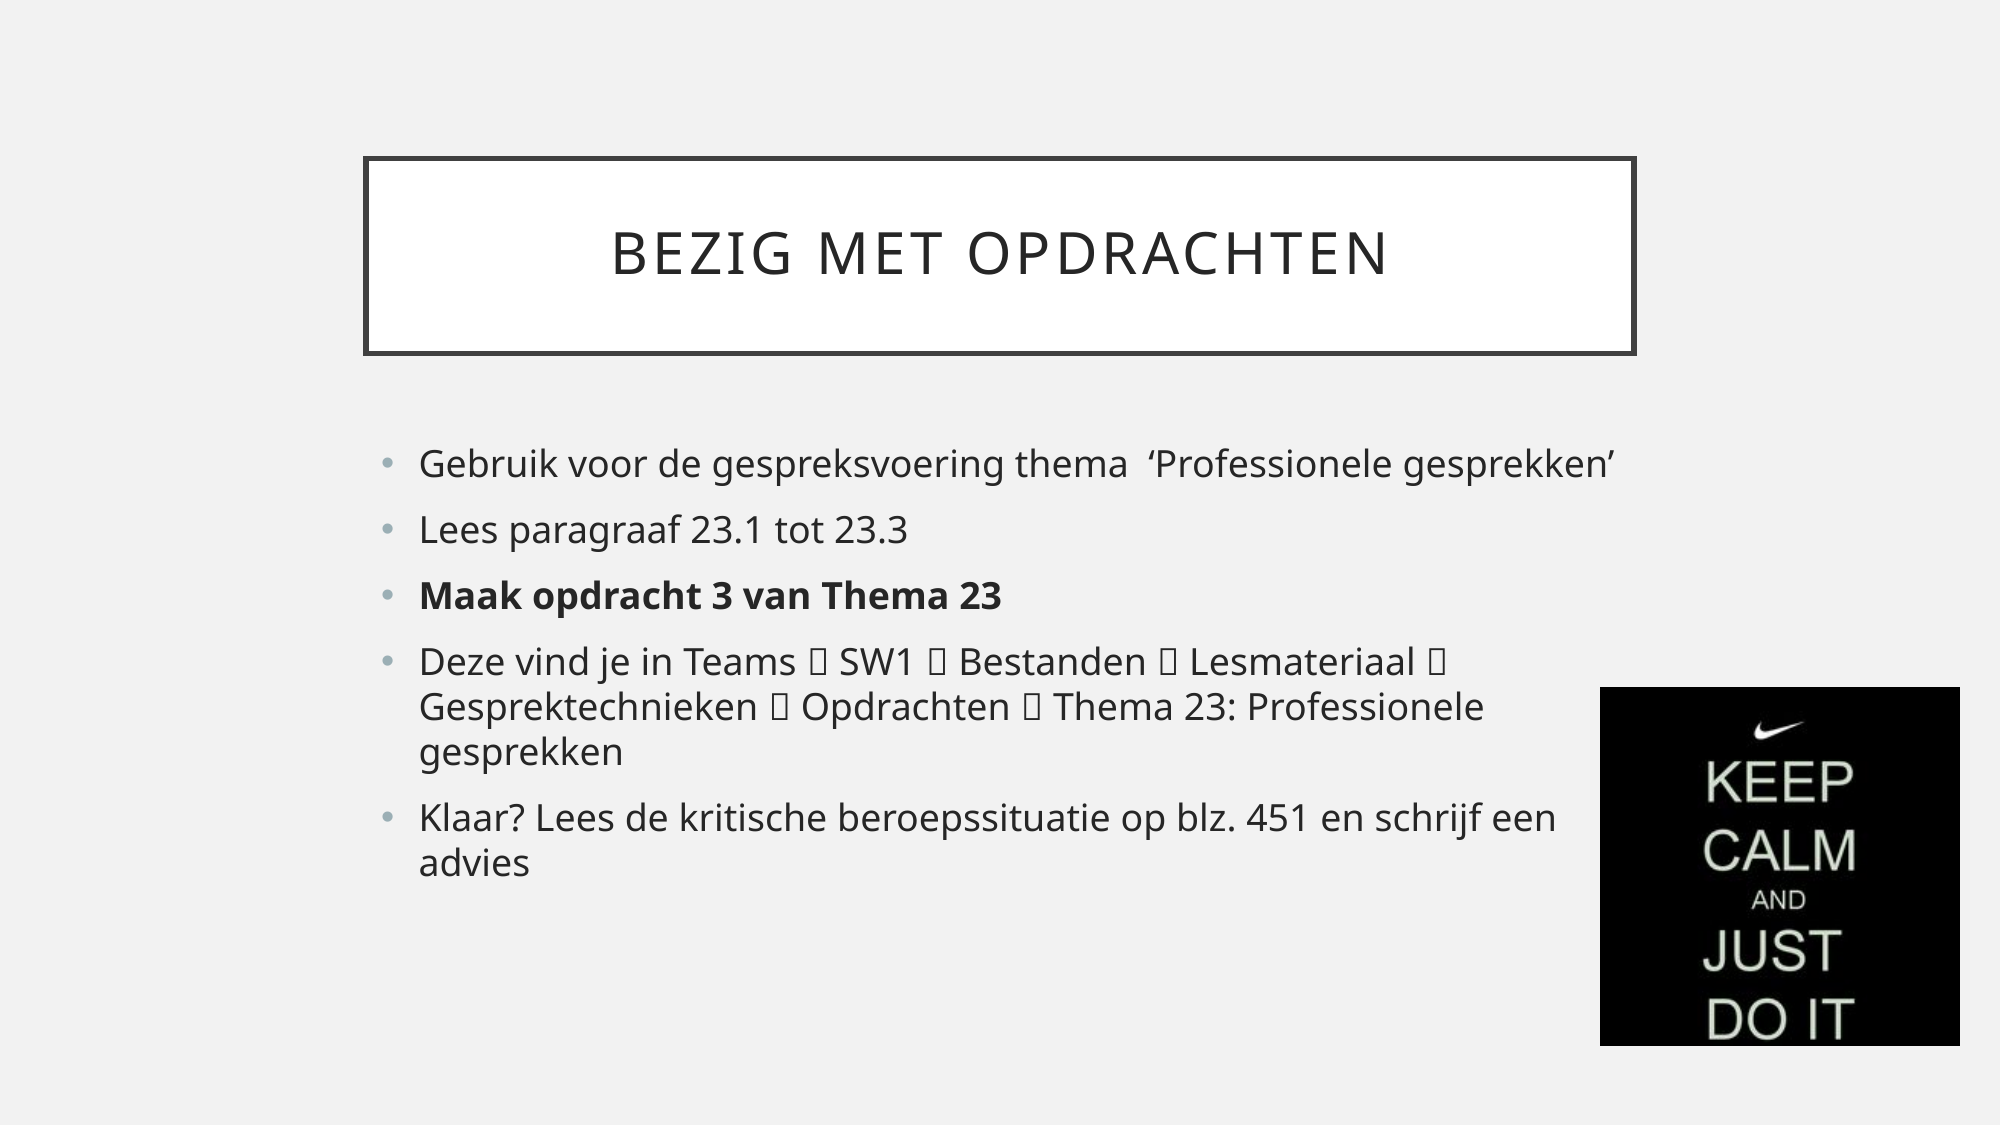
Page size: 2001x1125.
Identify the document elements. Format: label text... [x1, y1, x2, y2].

picture [1600, 687, 1960, 1046]
title Bezig met opdrachten [363, 156, 1637, 356]
list Gebruik voor de gespreksvoering thema ‘Professionele gesprekken’ Lees paragraaf 23.1 tot 23.3 Maak opdracht 3 van Thema 23 Deze vind je in Teams  SW1  Bestanden  Lesmateriaal  Gesprektechnieken  Opdrachten  Thema 23: Professionele gesprekken Klaar? Lees de kritische beroepssituatie op blz. 451 en schrijf een advies [366, 432, 1634, 942]
